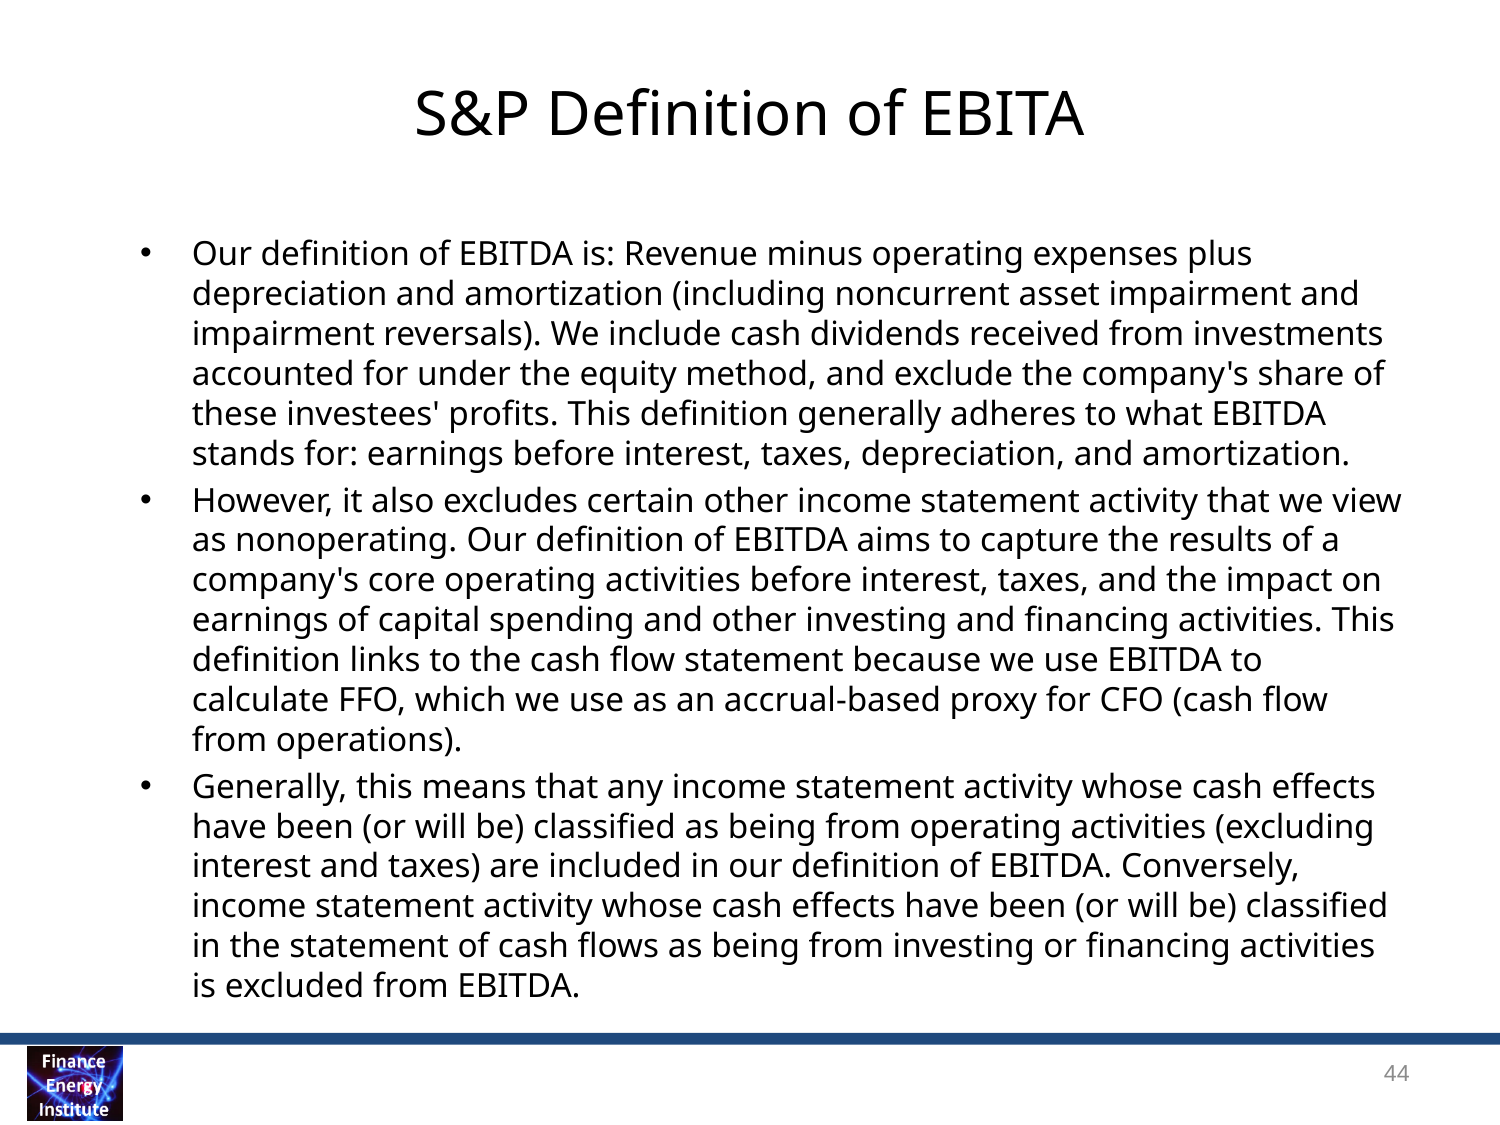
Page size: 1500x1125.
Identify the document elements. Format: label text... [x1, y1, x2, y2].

title S&P Definition of EBITA [70, 56, 1430, 164]
list Our definition of EBITDA is: Revenue minus operating expenses plus depreciation and amortization (including noncurrent asset impairment and impairment reversals). We include cash dividends received from investments accounted for under the equity method, and exclude the company's share of these investees' profits. This definition generally adheres to what EBITDA stands for: earnings before interest, taxes, depreciation, and amortization. However, it also excludes certain other income statement activity that we view as nonoperating. Our definition of EBITDA aims to capture the results of a company's core operating activities before interest, taxes, and the impact on earnings of capital spending and other investing and financing activities. This definition links to the cash flow statement because we use EBITDA to calculate FFO, which we use as an accrual-based proxy for CFO (cash flow from operations). Generally, this means that any income statement activity whose cash effects have been (or will be) classified as being from operating activities (excluding interest and taxes) are included in our definition of EBITDA. Conversely, income statement activity whose cash effects have been (or will be) classified in the statement of cash flows as being from investing or financing activities is excluded from EBITDA. [125, 224, 1425, 988]
picture [27, 1046, 123, 1121]
slide_number 44 [1074, 1042, 1425, 1103]
